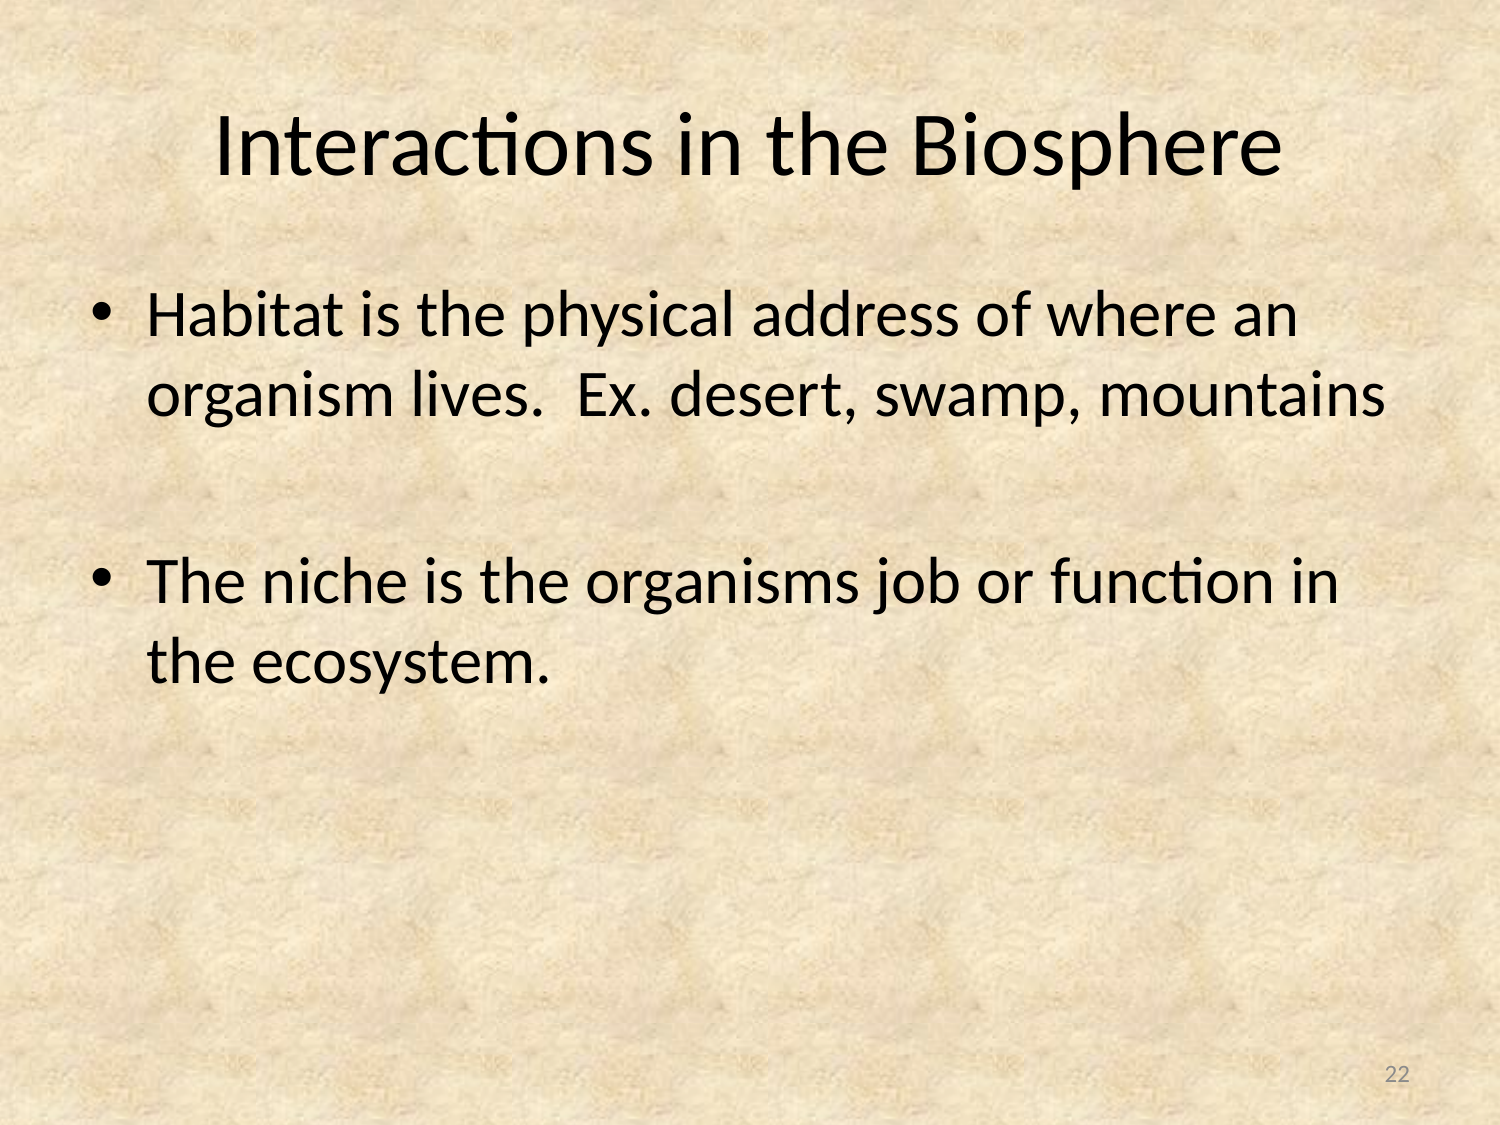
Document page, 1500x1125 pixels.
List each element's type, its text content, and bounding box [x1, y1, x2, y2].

list Habitat is the physical address of where an organism lives. Ex. desert, swamp, mountains The niche is the organisms job or function in the ecosystem. [75, 262, 1425, 1005]
slide_number 22 [1074, 1042, 1425, 1103]
title Interactions in the Biosphere [75, 45, 1425, 233]
